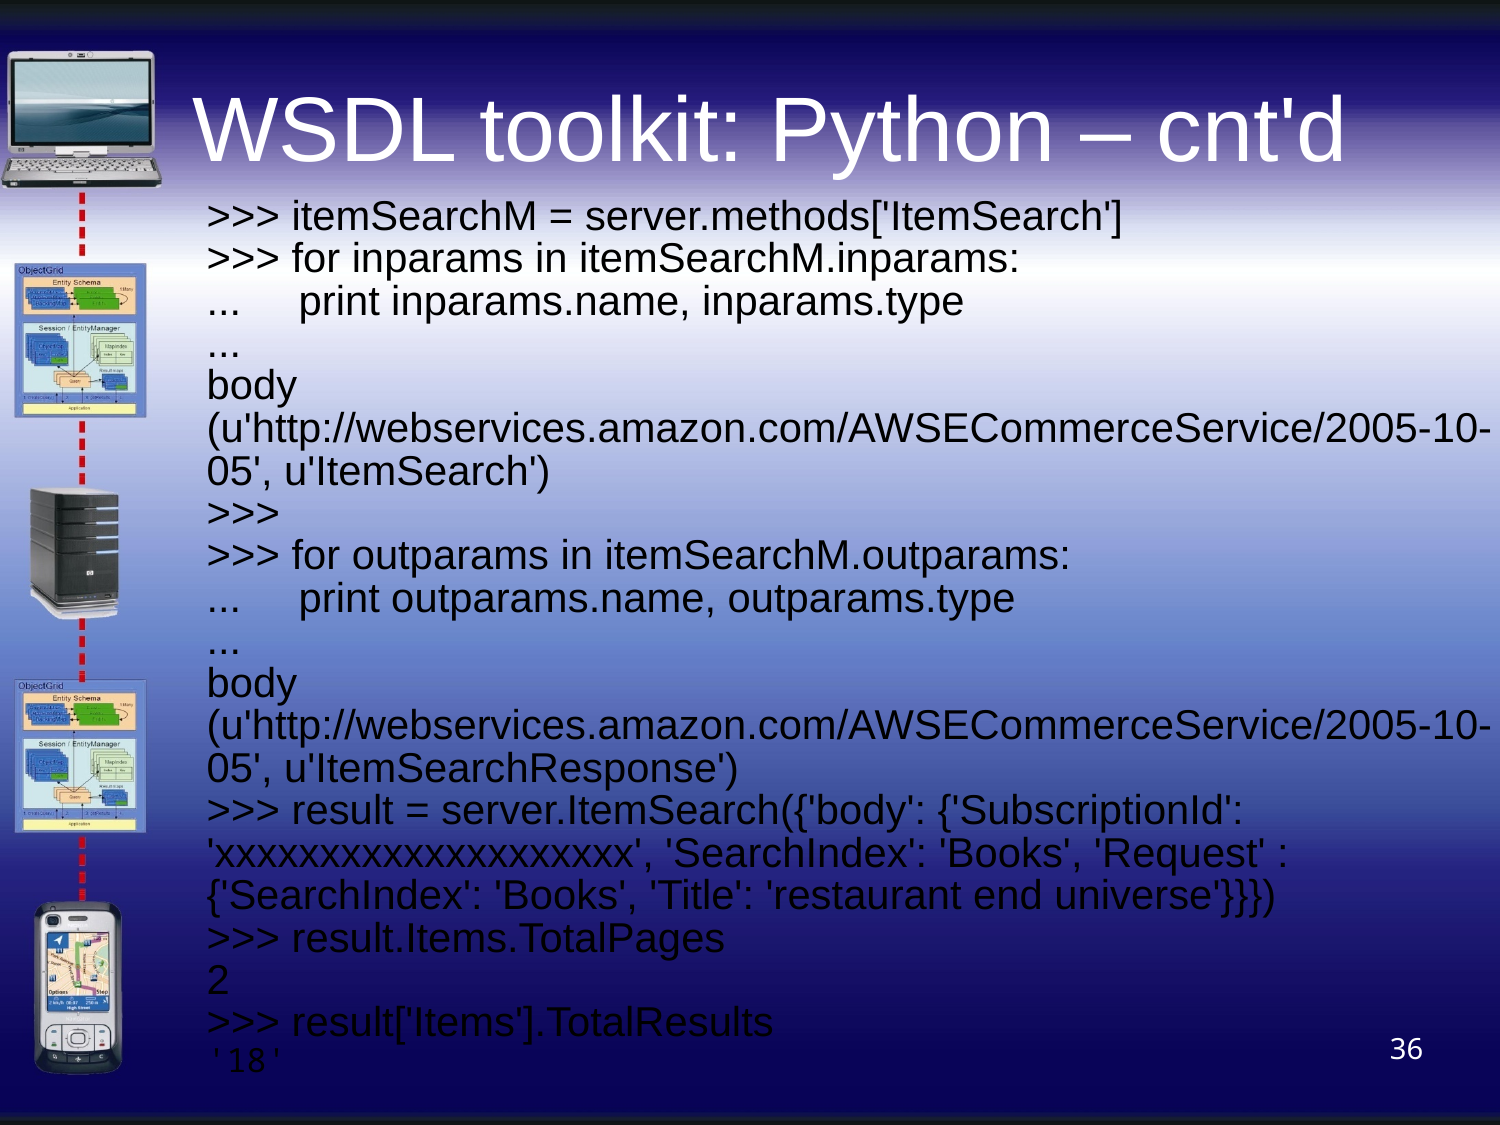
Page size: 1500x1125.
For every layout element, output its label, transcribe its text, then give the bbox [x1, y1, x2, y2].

title WSDL toolkit: Python – cnt'd [130, 30, 1412, 220]
picture [0, 0, 1500, 1125]
text_box >>> itemSearchM = server.methods['ItemSearch'] >>> for inparams in itemSearchM.inparams: ... print inparams.name, inparams.type ... body (u'http://webservices.amazon.com/AWSECommerceService/2005-10-05', u'ItemSearch') >>> >>> for outparams in itemSearchM.outparams: ... print outparams.name, outparams.type ... body (u'http://webservices.amazon.com/AWSECommerceService/2005-10-05', u'ItemSearchResponse') >>> result = server.ItemSearch({'body': {'SubscriptionId': 'xxxxxxxxxxxxxxxxxxxx', 'SearchIndex': 'Books', 'Request' : {'SearchIndex': 'Books', 'Title': 'restaurant end universe'}}}) >>> result.Items.TotalPages 2 >>> result['Items'].TotalResults '18' [206, 196, 1497, 1114]
